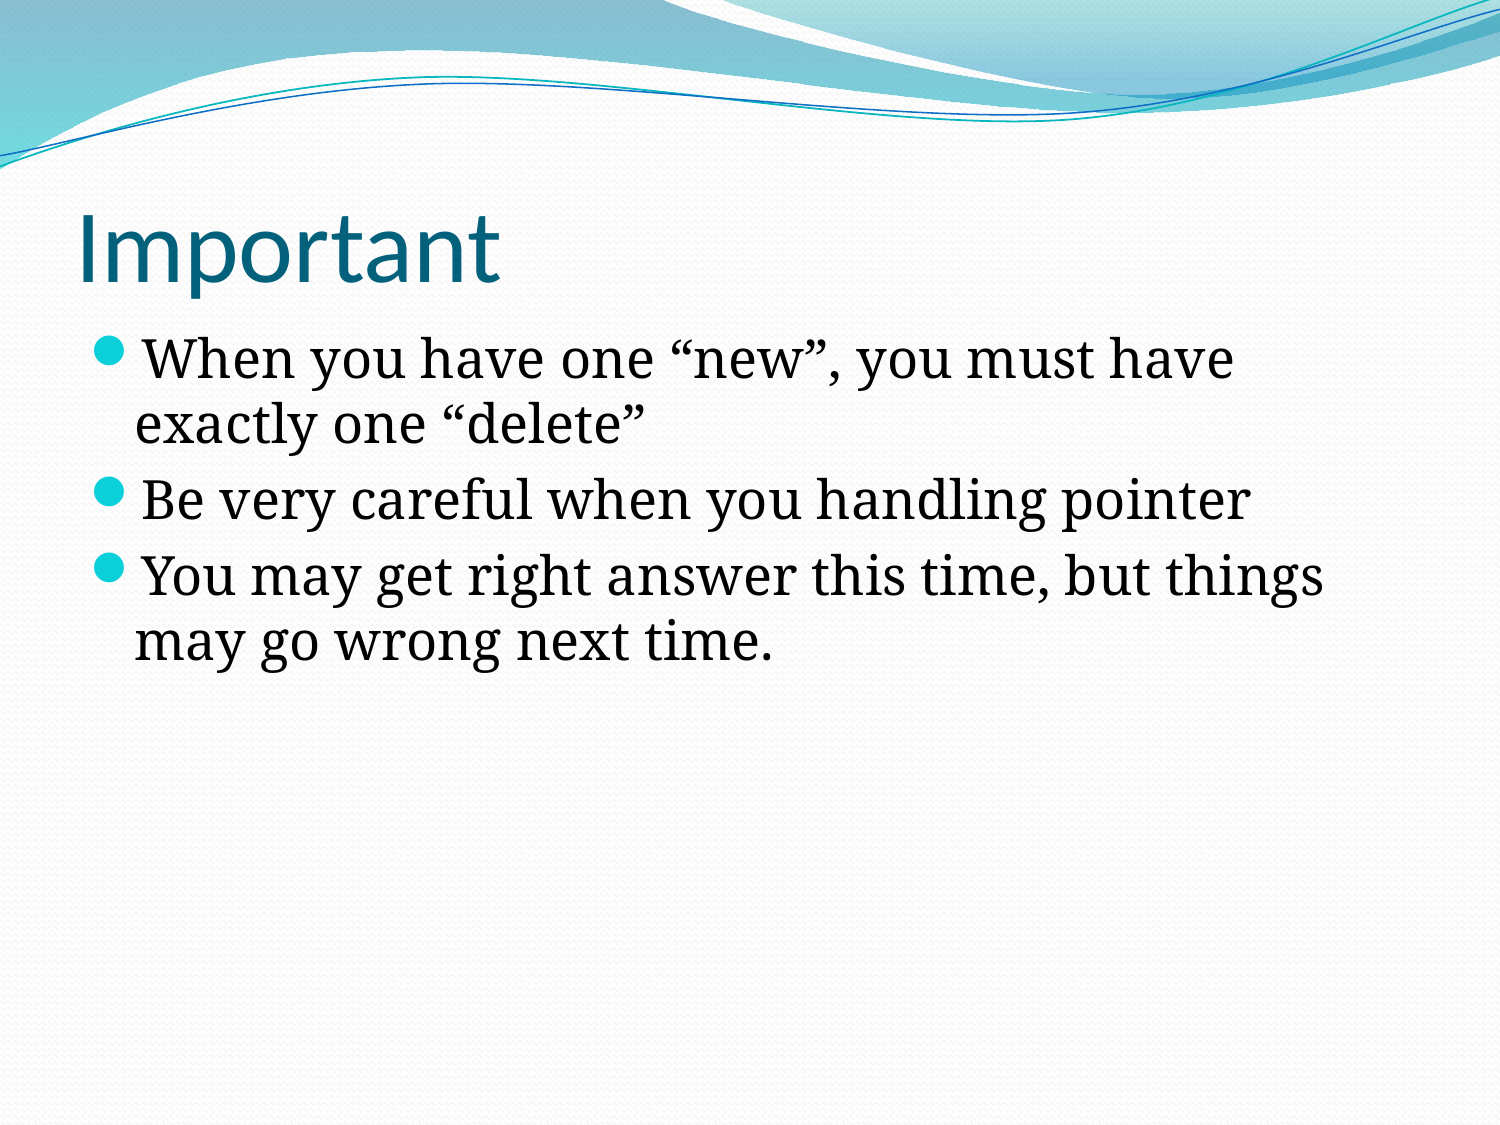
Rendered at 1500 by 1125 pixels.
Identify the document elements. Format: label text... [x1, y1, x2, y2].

list When you have one “new”, you must have exactly one “delete” Be very careful when you handling pointer You may get right answer this time, but things may go wrong next time. [75, 317, 1425, 1038]
title Important [75, 115, 1425, 303]
